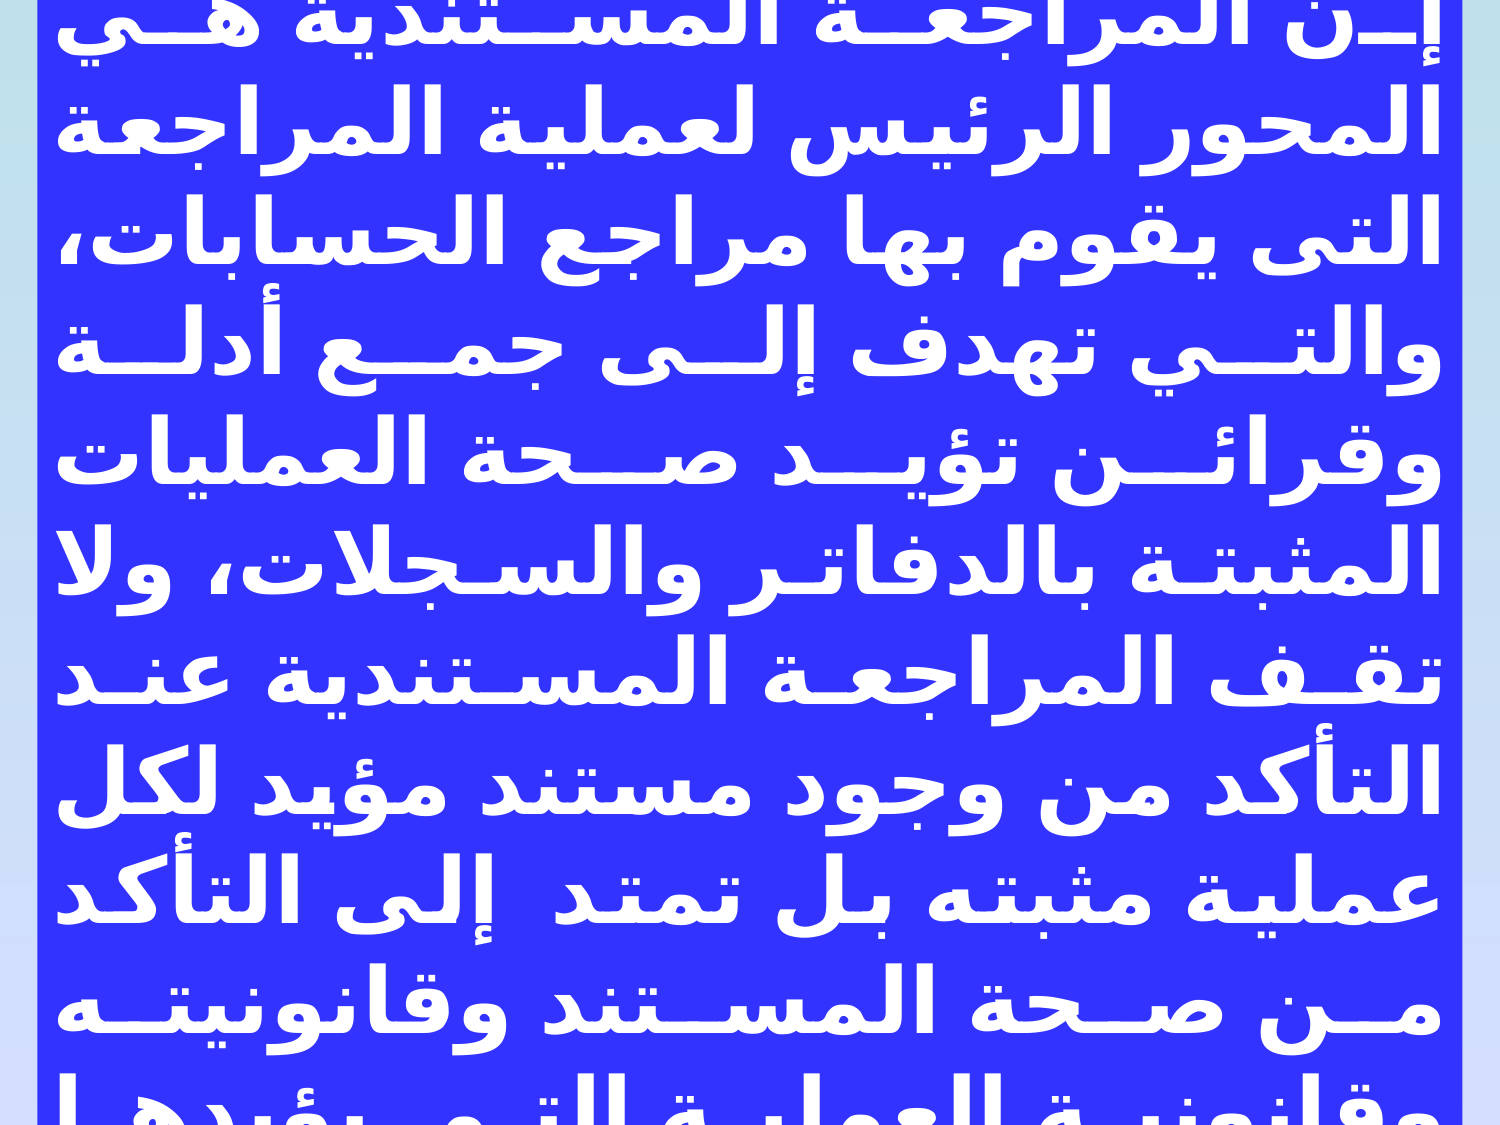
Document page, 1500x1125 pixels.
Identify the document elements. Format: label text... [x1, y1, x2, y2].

text_box 3- المراجعة المستندية: إن المراجعة المستندية هي المحور الرئيس لعملية المراجعة التى يقوم بها مراجع الحسابات، والتي تهدف إلى جمع أدلة وقرائن تؤيد صحة العمليات المثبتة بالدفاتر والسجلات، ولا تقف المراجعة المستندية عند التأكد من وجود مستند مؤيد لكل عملية مثبته بل تمتد إلى التأكد من صحة المستند وقانونيته وقانونية العملية التى يؤيدها هذا المستند . [37, 0, 1463, 1125]
